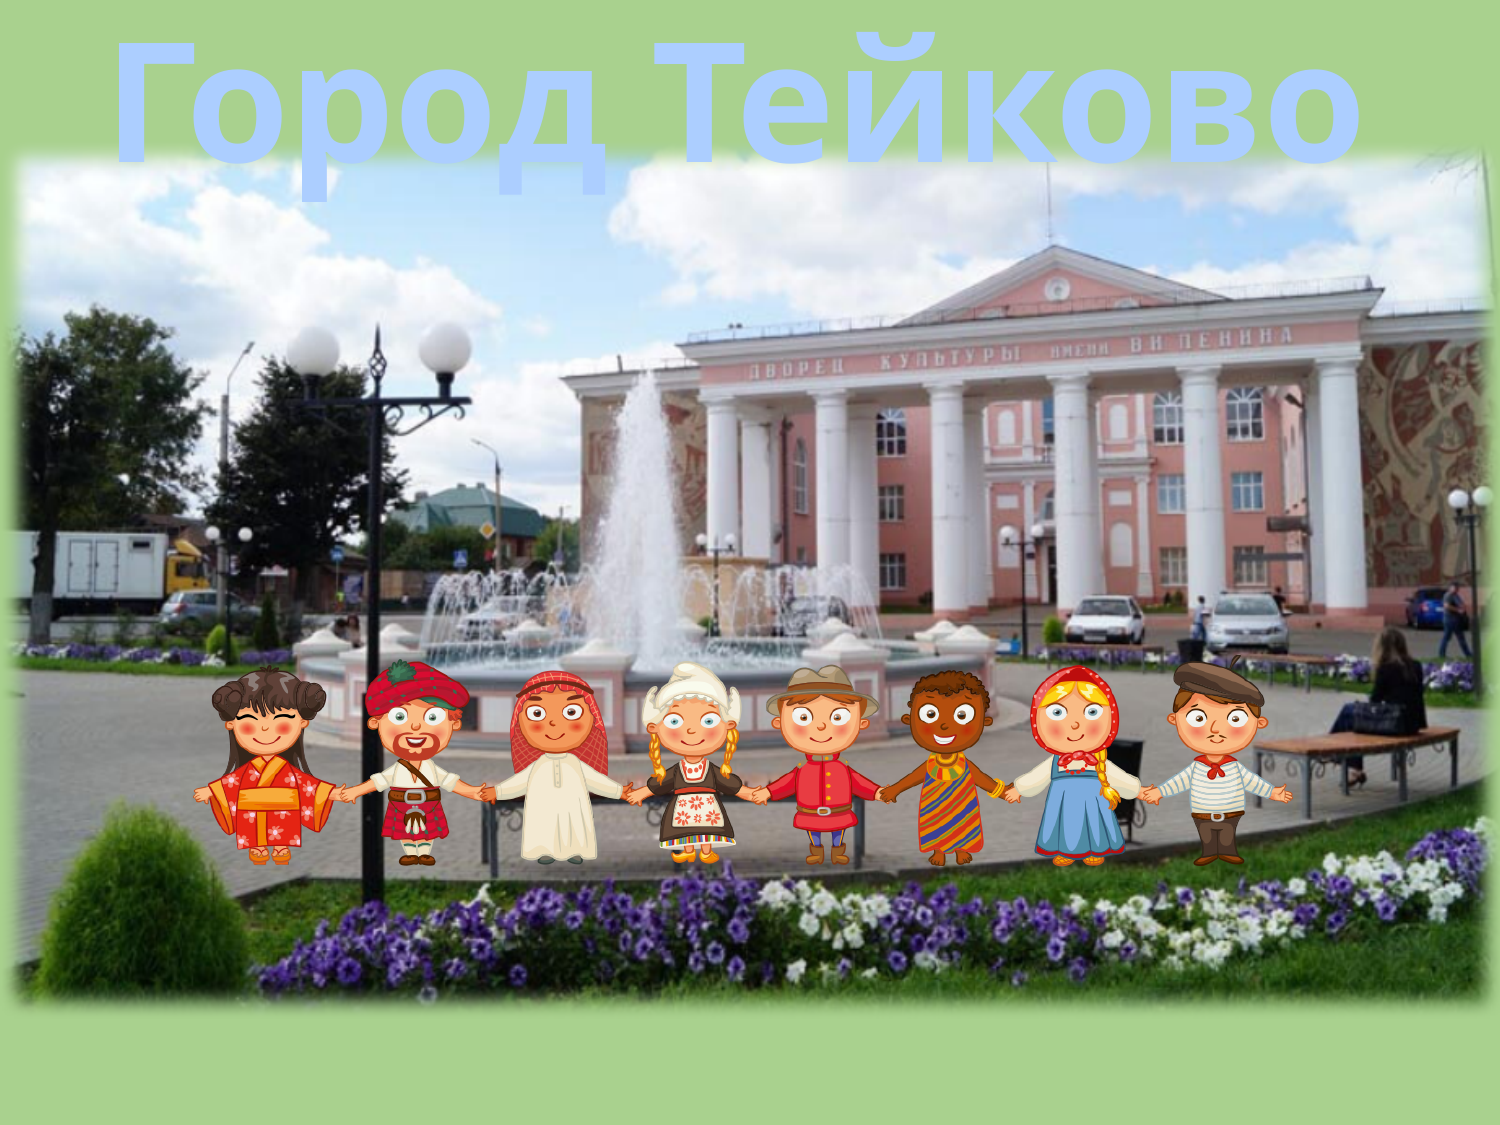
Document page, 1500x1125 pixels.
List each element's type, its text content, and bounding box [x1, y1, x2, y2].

title Город Тейково [89, 0, 1383, 140]
picture [0, 140, 1500, 1019]
